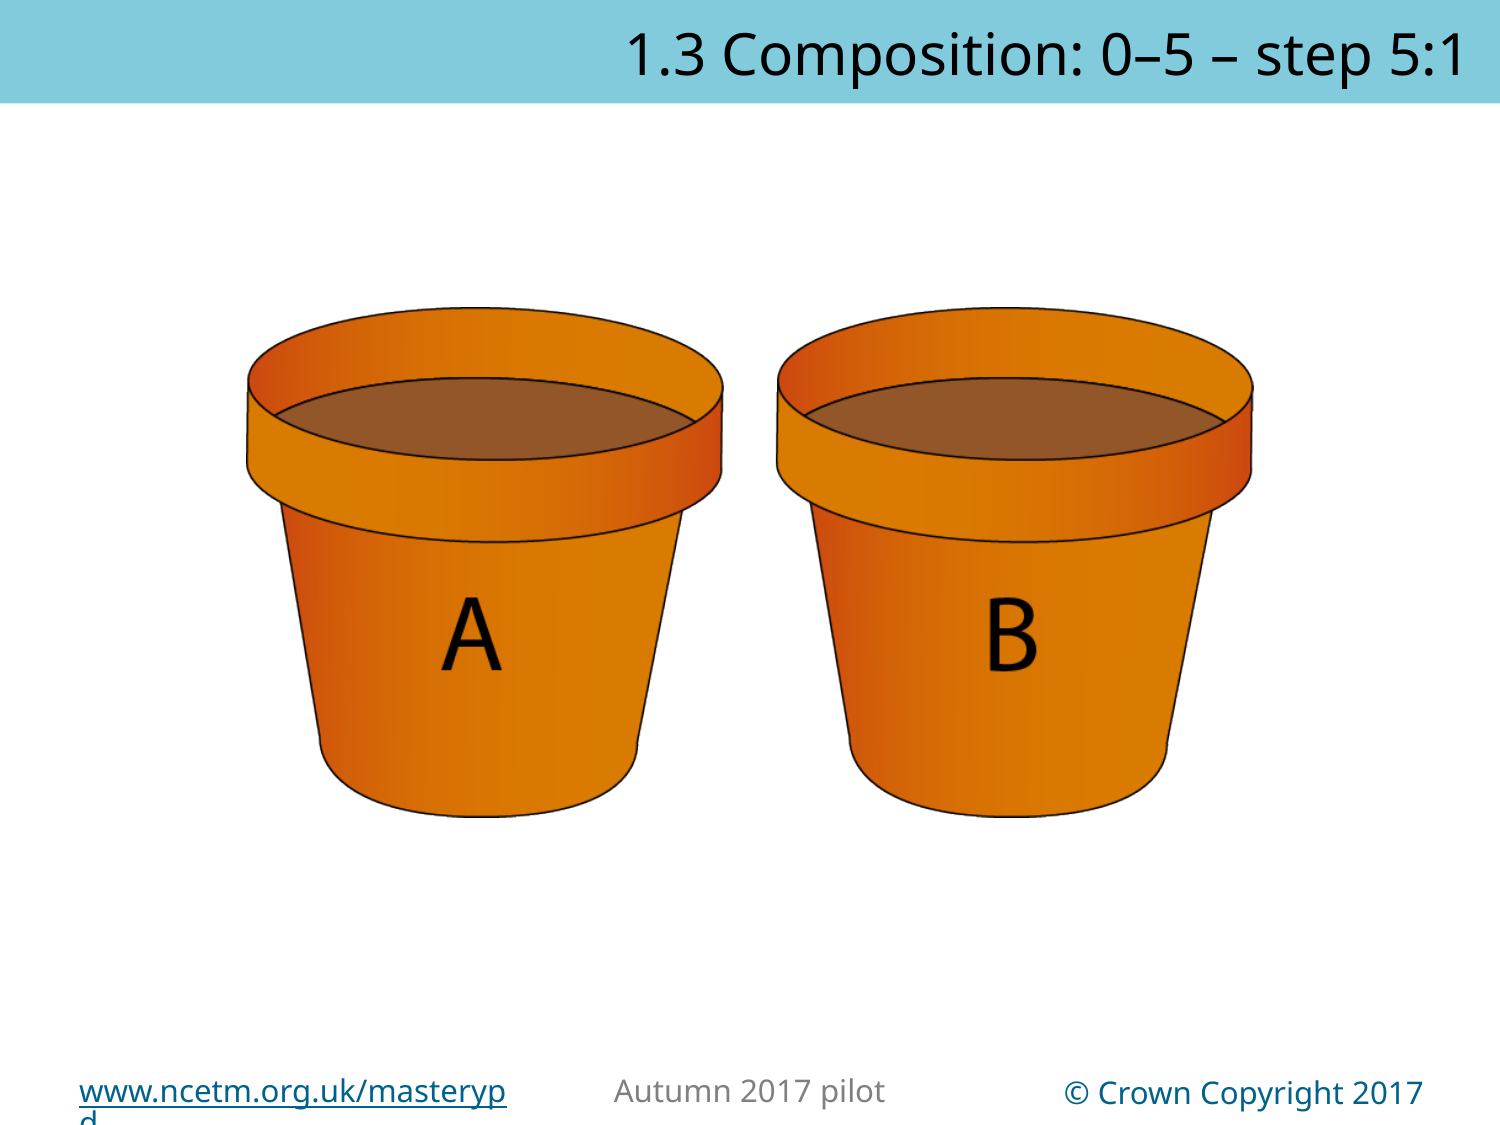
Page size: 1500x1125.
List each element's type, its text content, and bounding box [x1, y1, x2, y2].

list 1.3 Composition: 0–5 – step 5:1 [0, 0, 1500, 104]
picture [246, 307, 1254, 818]
